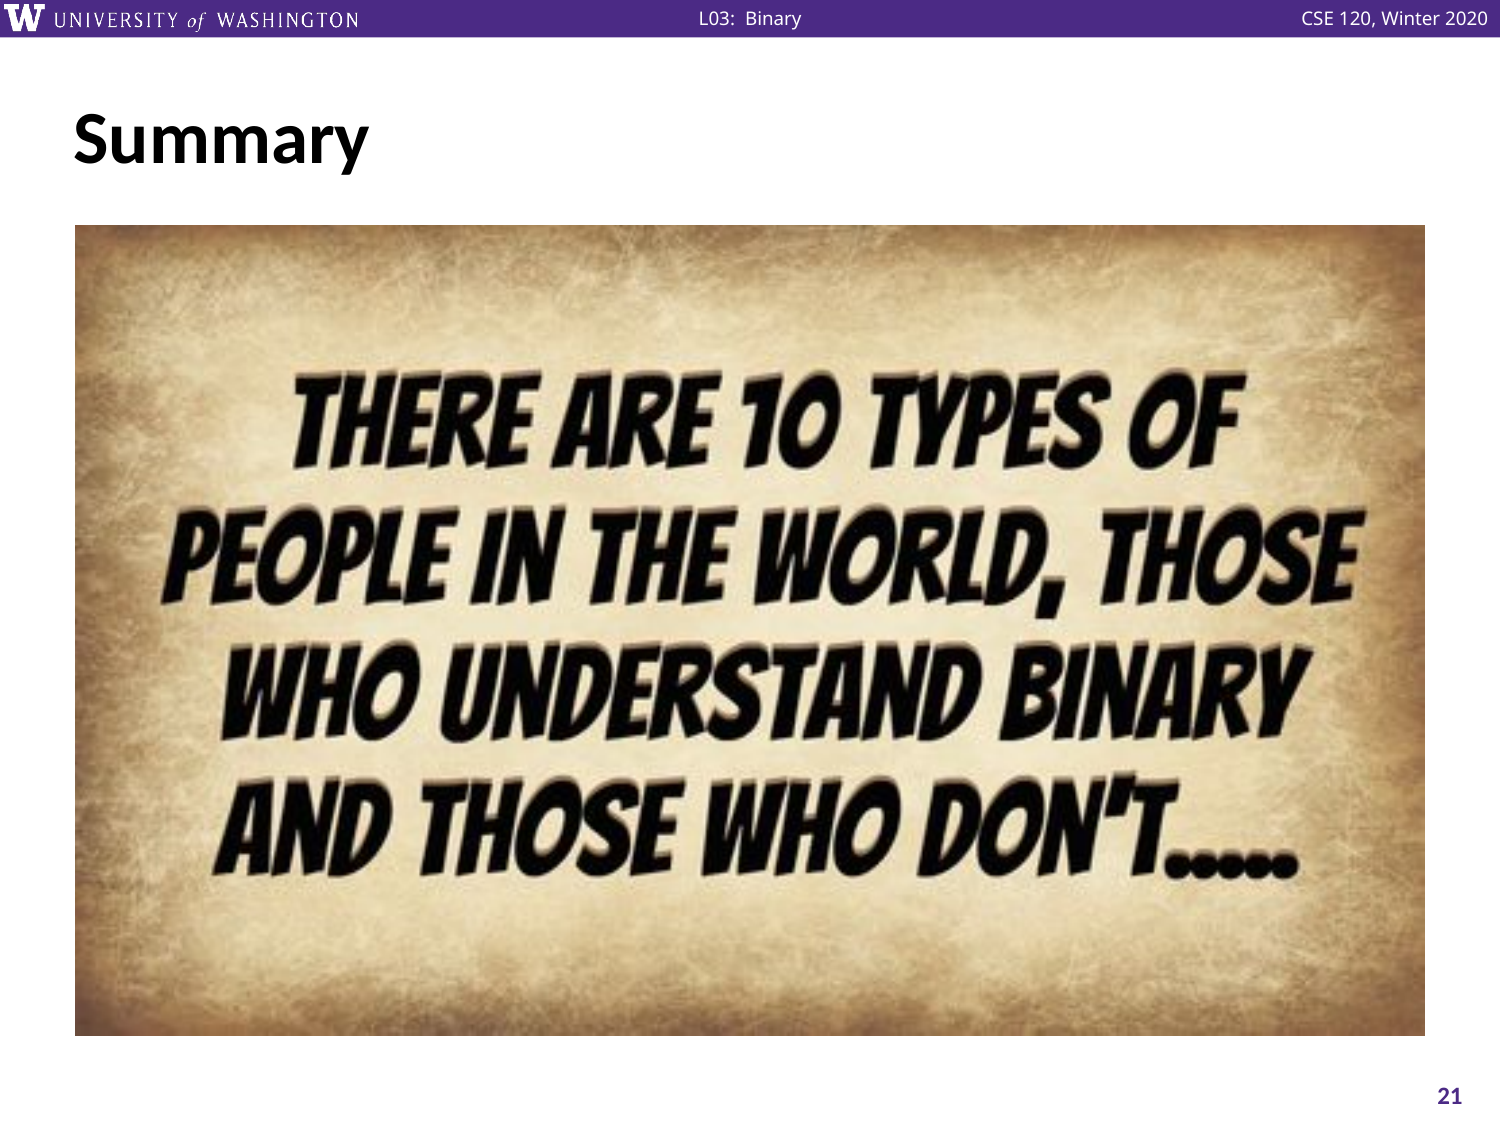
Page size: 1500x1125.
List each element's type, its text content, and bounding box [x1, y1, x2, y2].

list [74, 225, 1426, 1036]
title Summary [58, 71, 1438, 197]
slide_number 21 [1400, 1065, 1500, 1125]
picture [4, 4, 358, 32]
